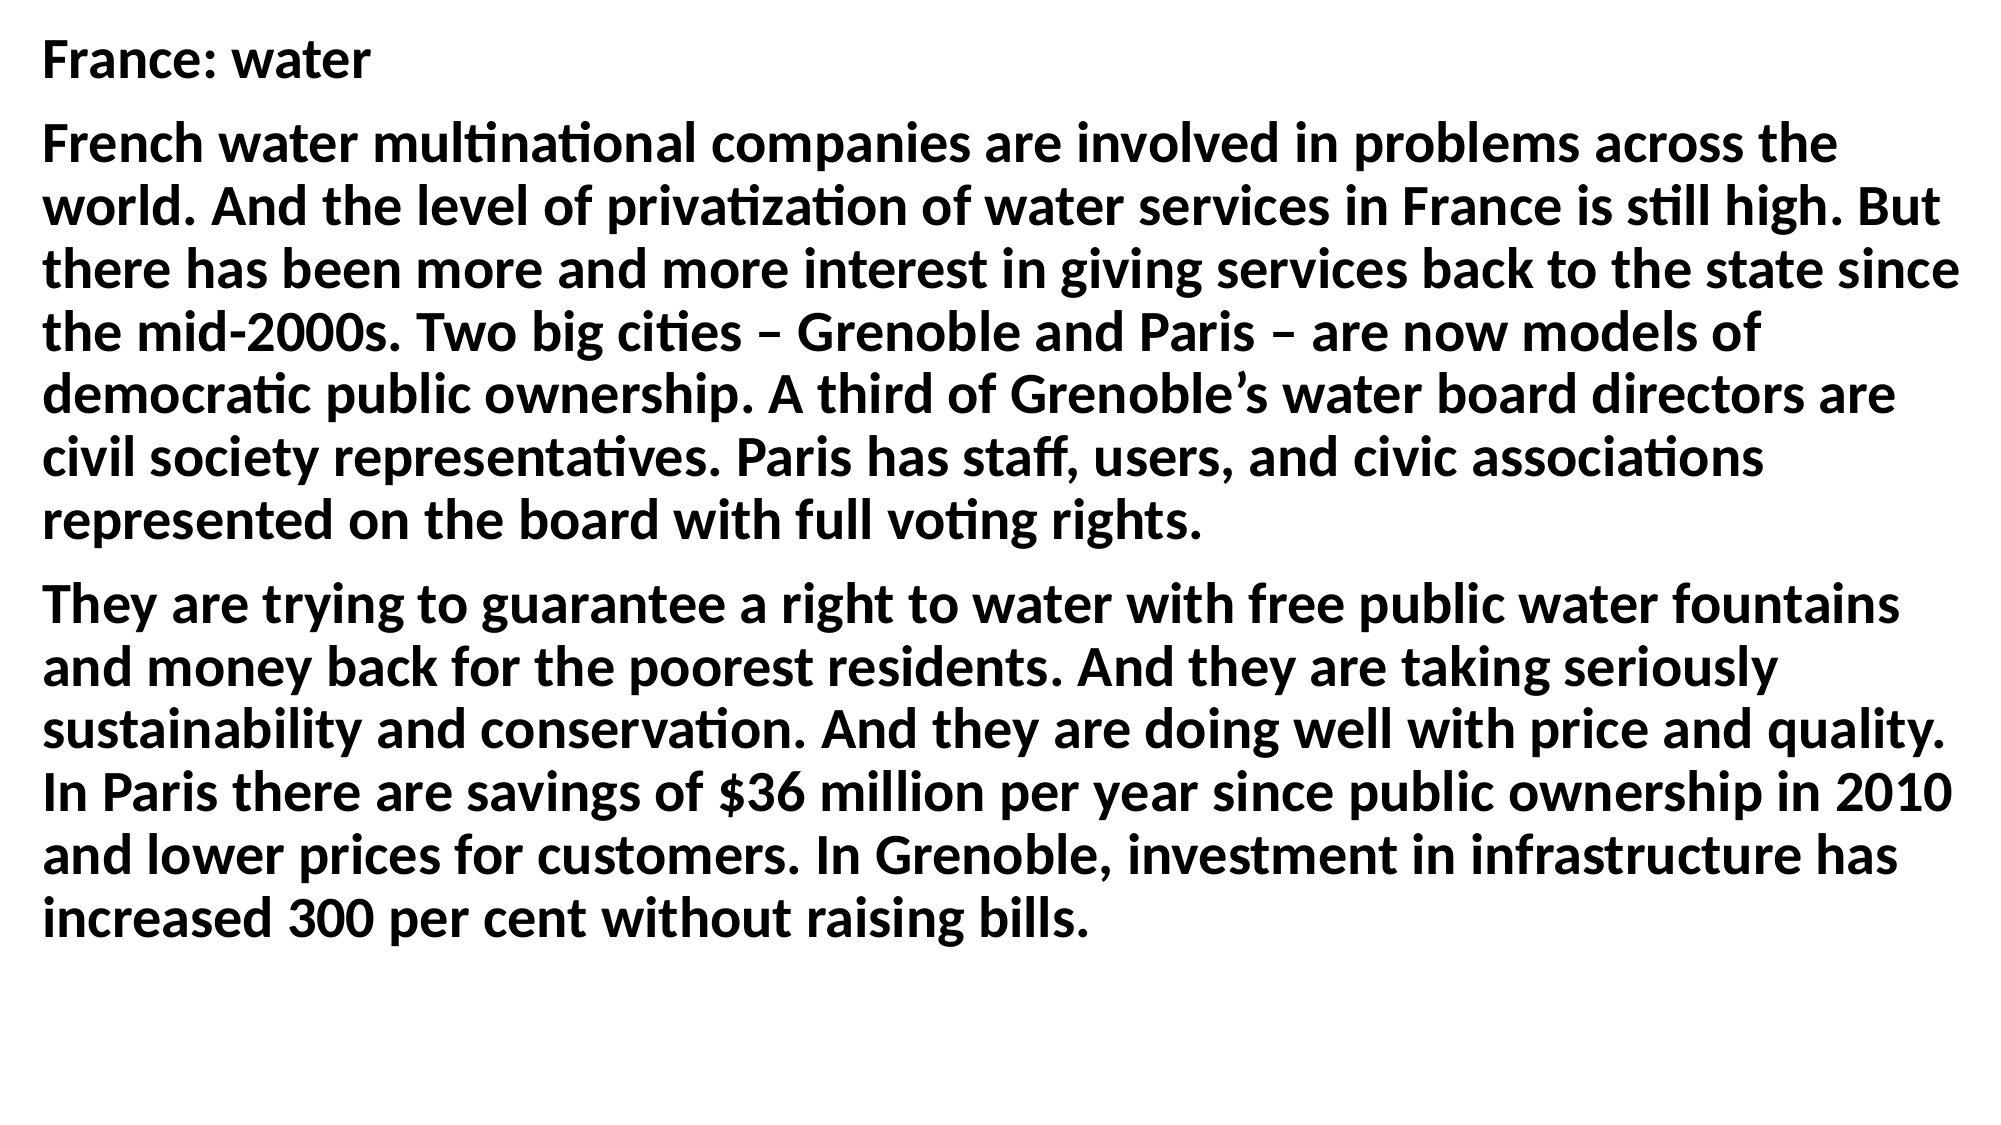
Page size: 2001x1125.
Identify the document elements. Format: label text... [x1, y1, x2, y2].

list France: water French water multinational companies are involved in problems across the world. And the level of privatization of water services in France is still high. But there has been more and more interest in giving services back to the state since the mid-2000s. Two big cities – Grenoble and Paris – are now models of democratic public ownership. A third of Grenoble’s water board directors are civil society representatives. Paris has staff, users, and civic associations represented on the board with full voting rights. They are trying to guarantee a right to water with free public water fountains and money back for the poorest residents. And they are taking seriously sustainability and conservation. And they are doing well with price and quality. In Paris there are savings of $36 million per year since public ownership in 2010 and lower prices for customers. In Grenoble, investment in infrastructure has increased 300 per cent without raising bills. [26, 21, 2000, 1125]
